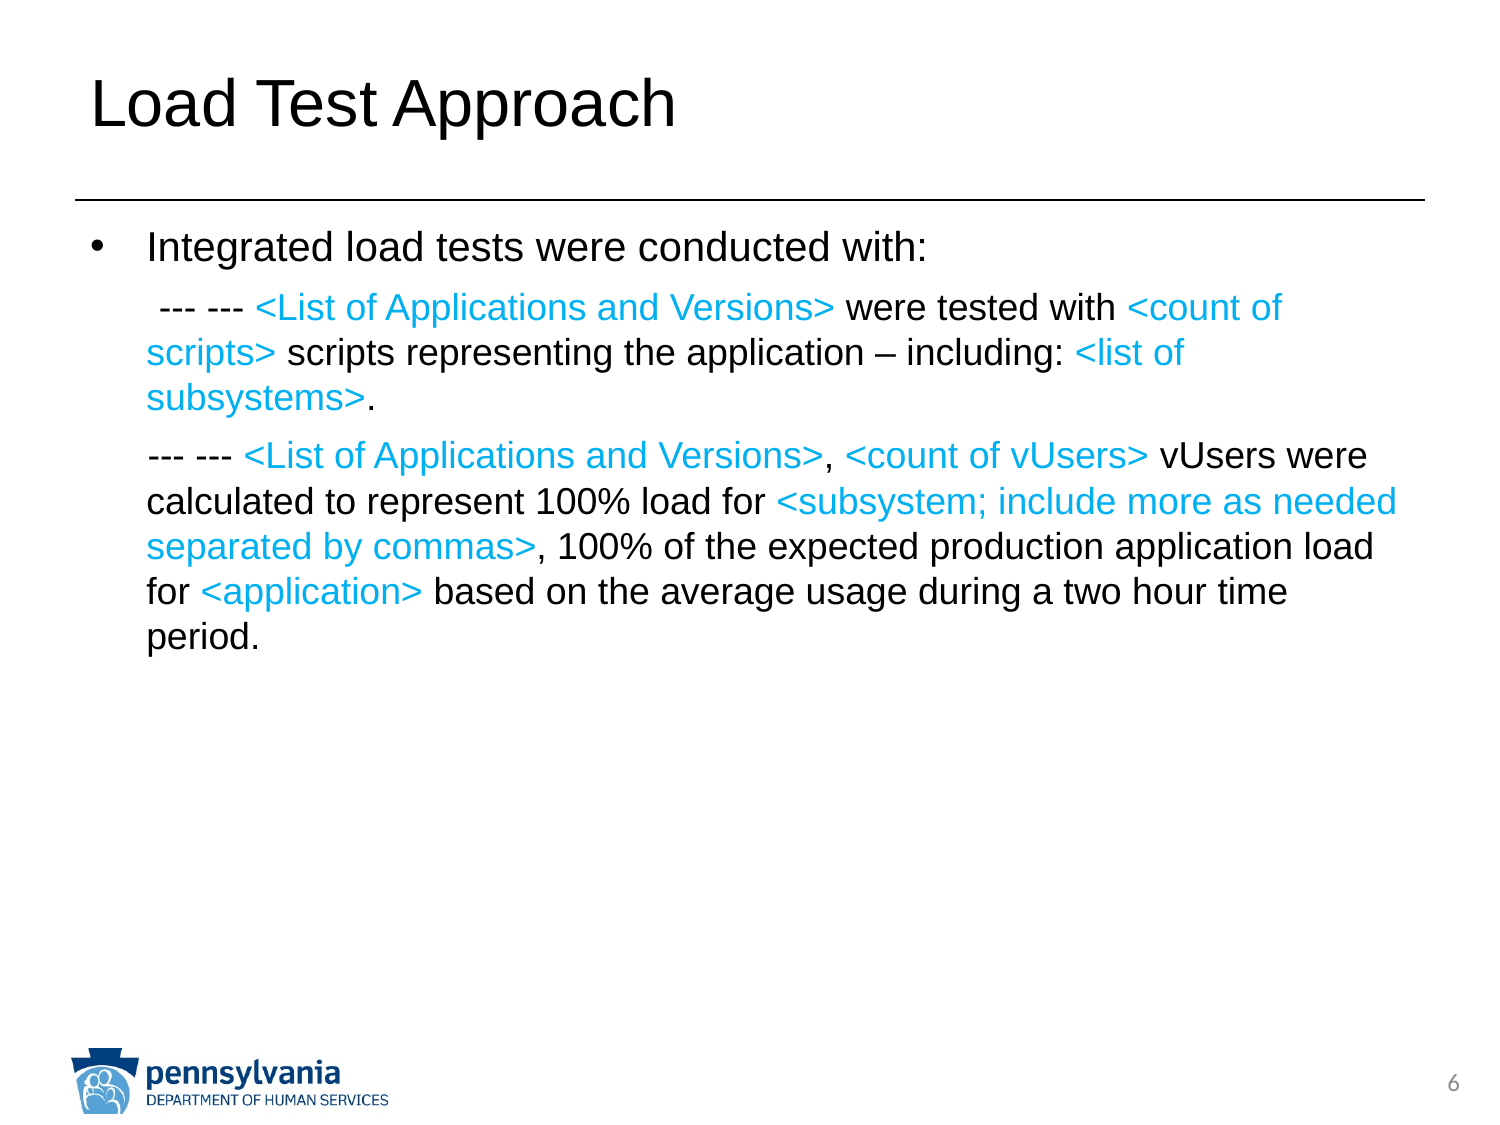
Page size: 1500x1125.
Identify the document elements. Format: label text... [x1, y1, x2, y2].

slide_number 6 [1350, 1062, 1475, 1100]
list Integrated load tests were conducted with: --- --- <List of Applications and Versions> were tested with <count of scripts> scripts representing the application – including: <list of subsystems>. --- --- <List of Applications and Versions>, <count of vUsers> vUsers were calculated to represent 100% load for <subsystem; include more as needed separated by commas>, 100% of the expected production application load for <application> based on the average usage during a two hour time period. [75, 212, 1425, 1038]
picture [71, 1048, 388, 1114]
title Load Test Approach [75, 24, 1425, 175]
